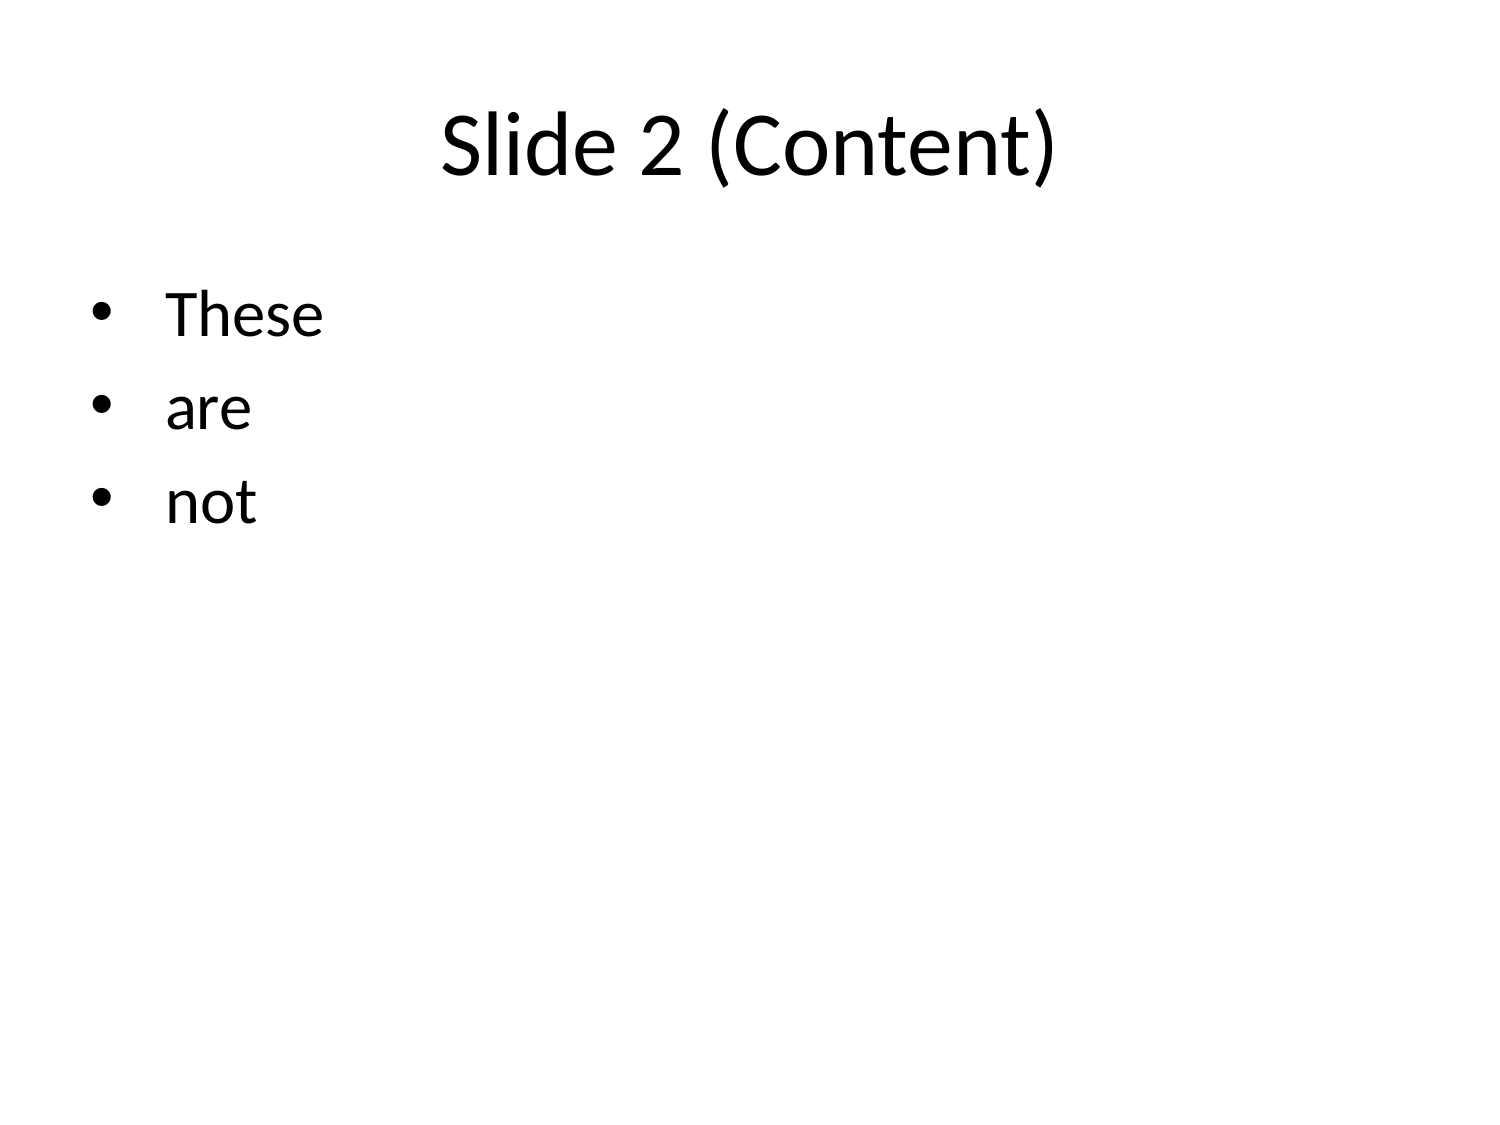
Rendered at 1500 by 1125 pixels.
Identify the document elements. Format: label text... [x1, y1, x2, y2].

title Slide 2 (Content) [75, 45, 1425, 233]
list These are not [75, 262, 1425, 1005]
